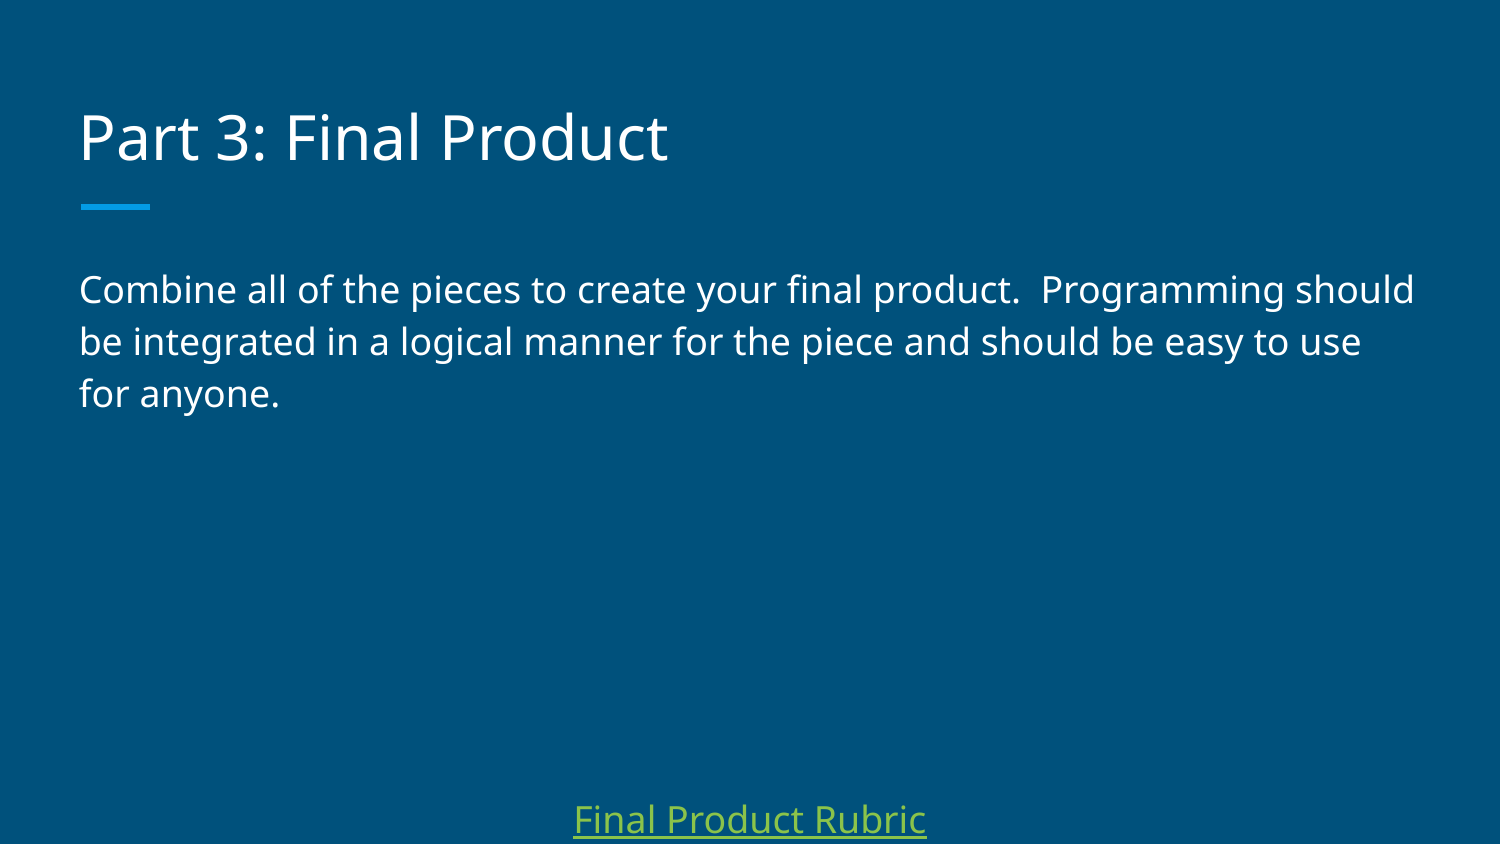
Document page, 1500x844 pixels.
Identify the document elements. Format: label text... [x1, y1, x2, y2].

list Combine all of the pieces to create your final product. Programming should be integrated in a logical manner for the piece and should be easy to use for anyone. Final Product Rubric [63, 244, 1437, 750]
title Part 3: Final Product [63, 75, 1437, 188]
